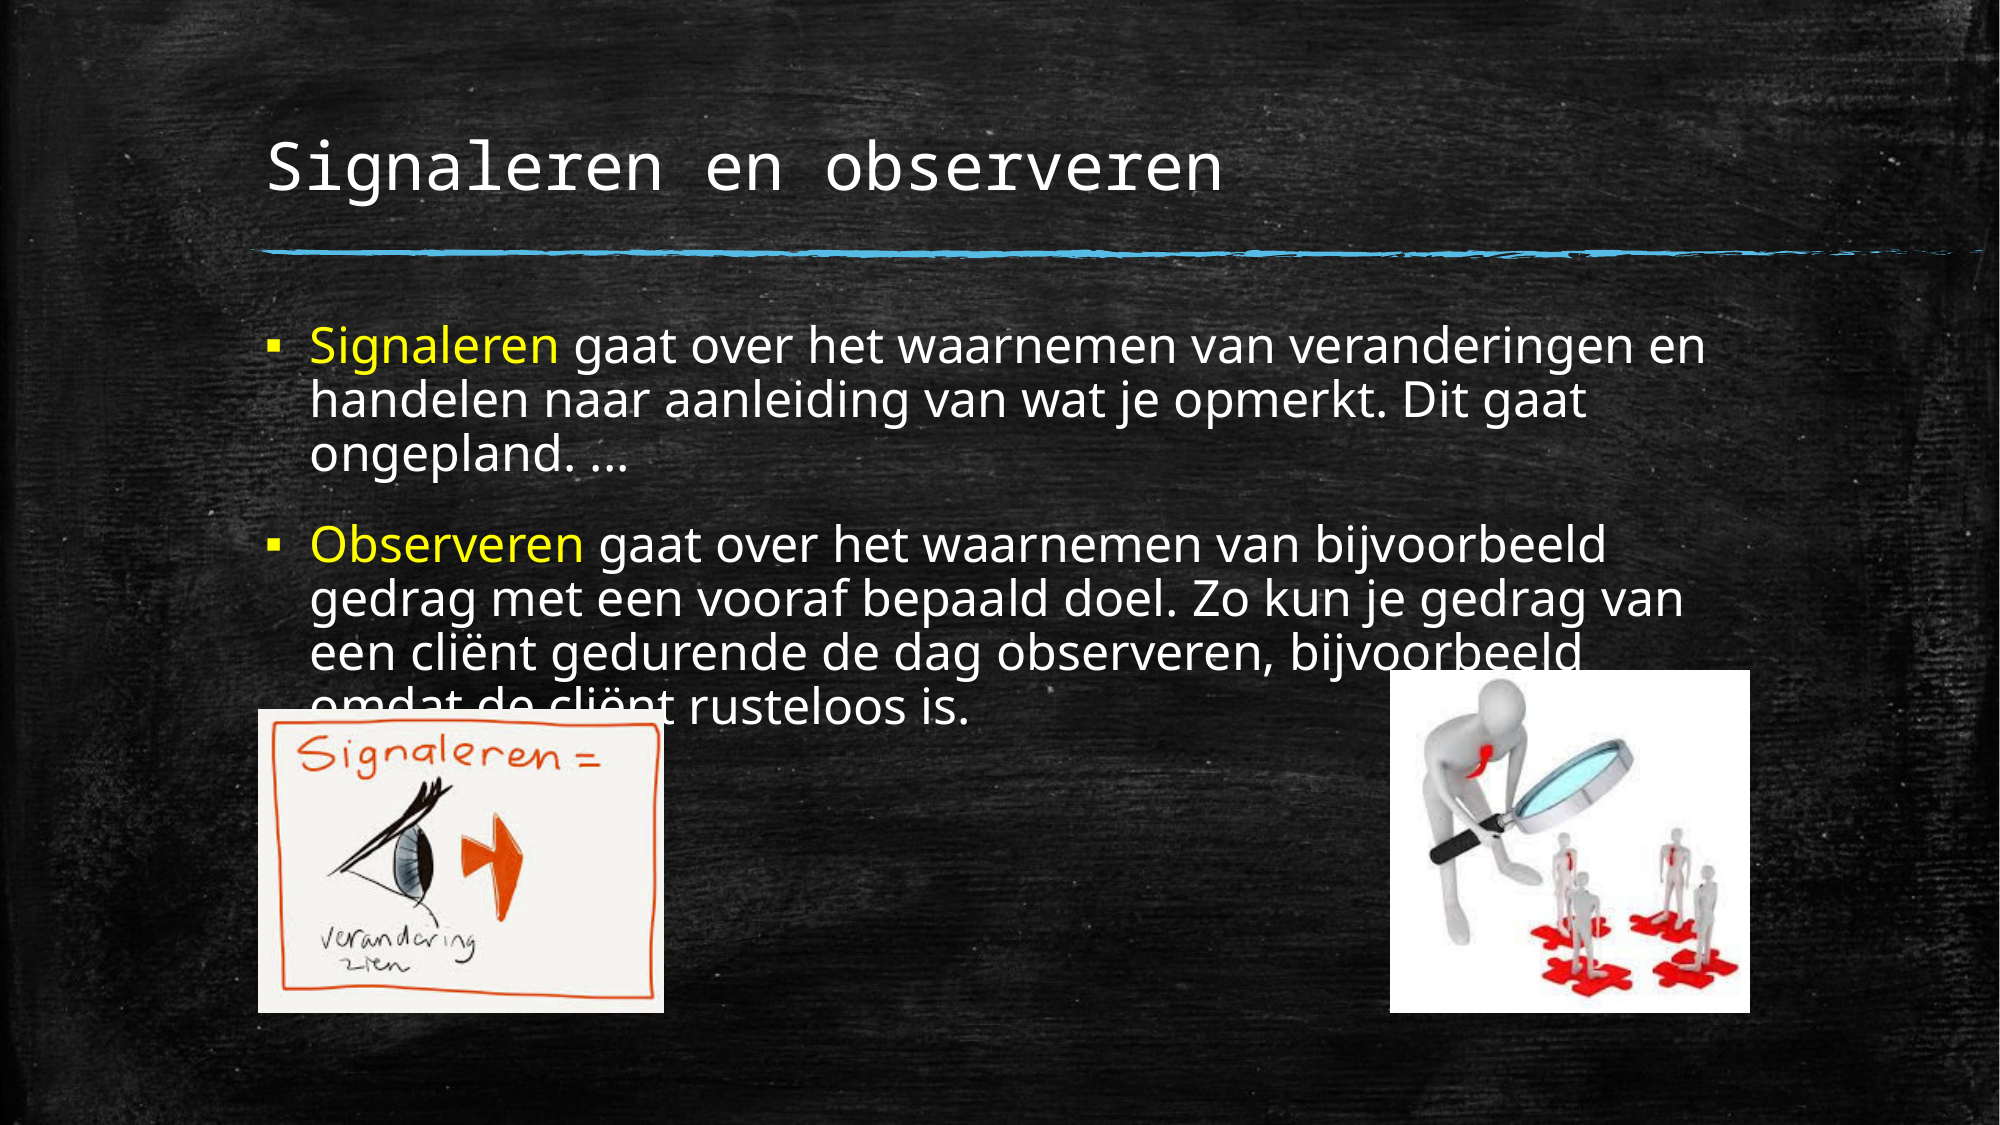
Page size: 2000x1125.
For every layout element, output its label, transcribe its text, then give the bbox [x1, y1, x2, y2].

list Signaleren gaat over het waarnemen van veranderingen en handelen naar aanleiding van wat je opmerkt. Dit gaat ongepland. ... Observeren gaat over het waarnemen van bijvoorbeeld gedrag met een vooraf bepaald doel. Zo kun je gedrag van een cliënt gedurende de dag observeren, bijvoorbeeld omdat de cliënt rusteloos is. [249, 312, 1750, 1013]
picture [1390, 670, 1750, 1013]
title Signaleren en observeren [249, 45, 1750, 213]
picture [258, 709, 664, 1013]
